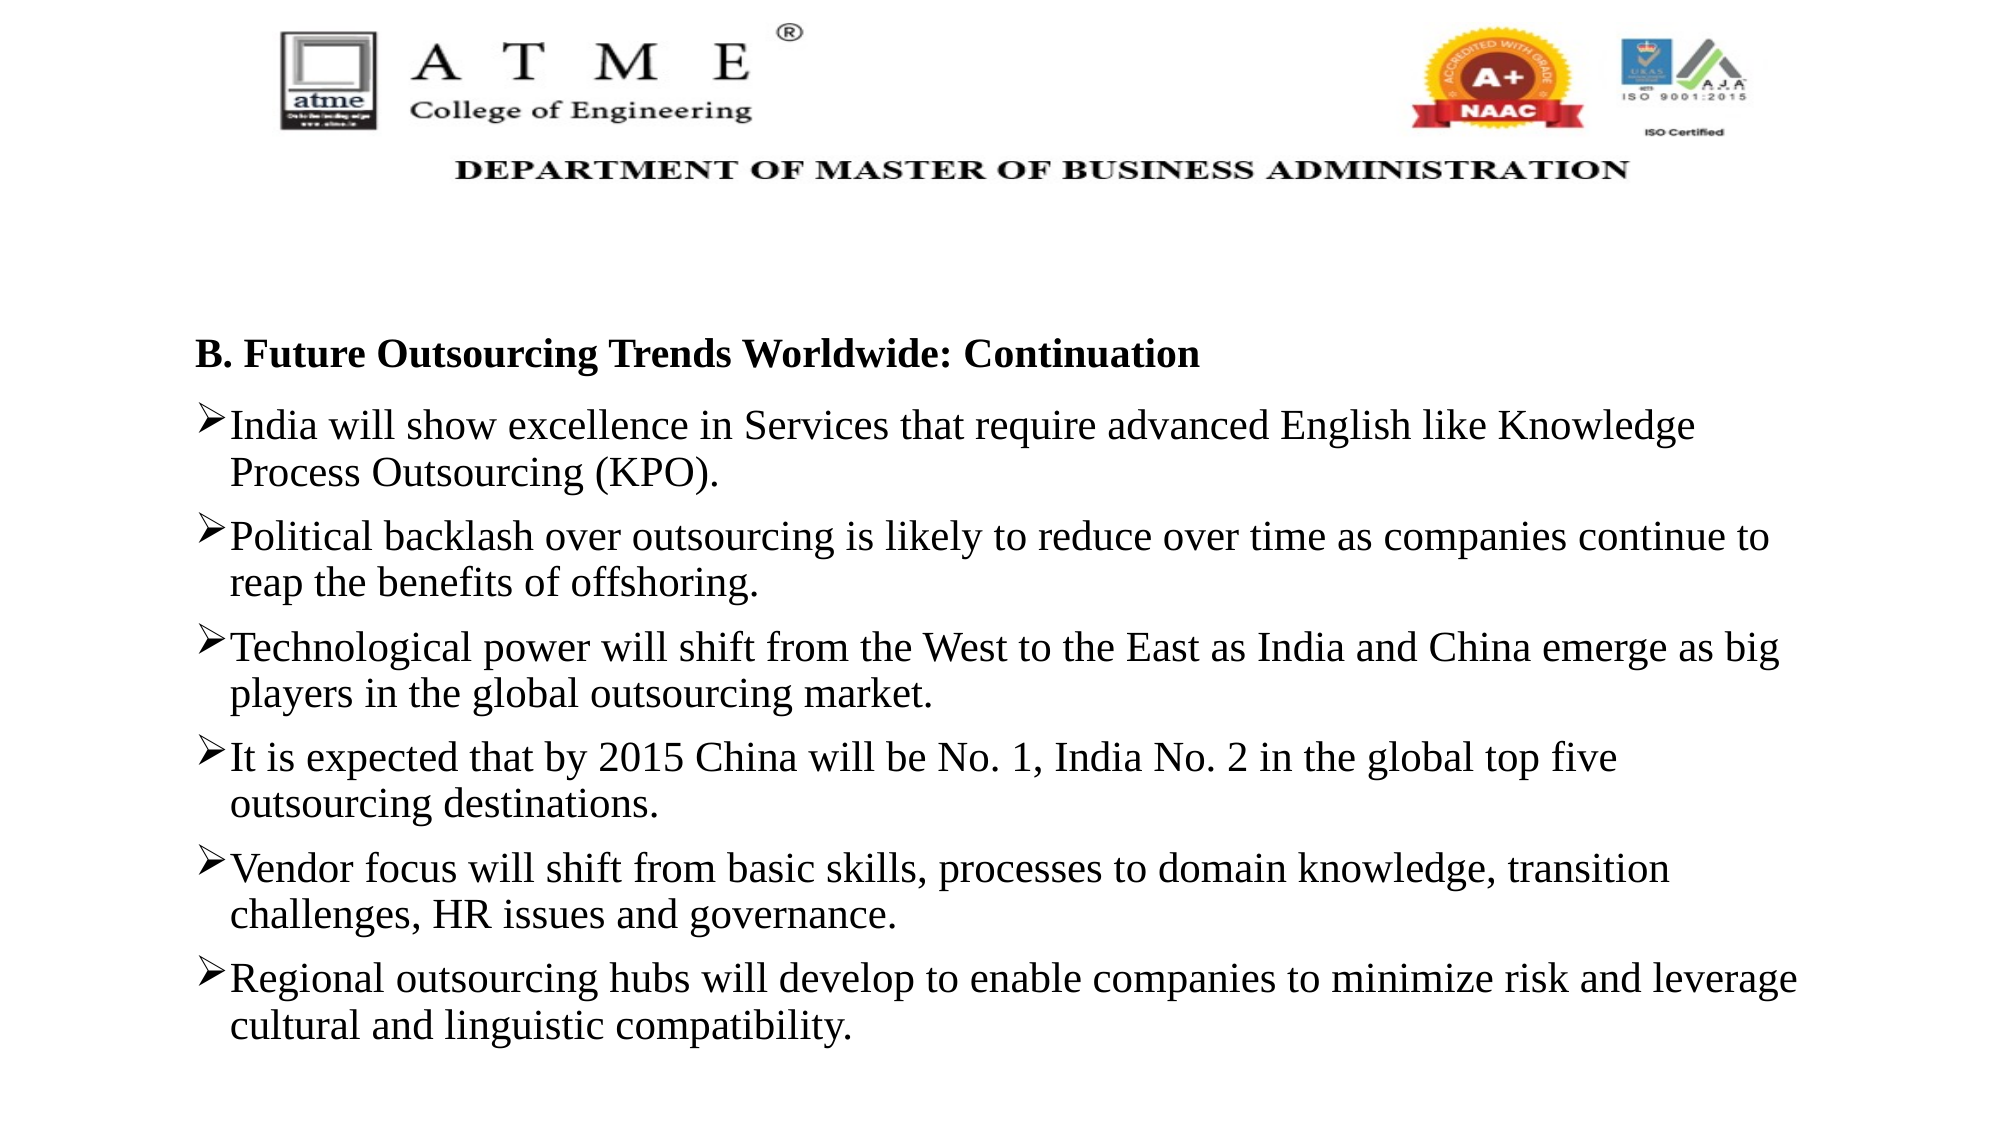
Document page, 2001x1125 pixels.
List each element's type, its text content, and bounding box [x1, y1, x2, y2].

picture [272, 22, 1802, 90]
list India will show excellence in Services that require advanced English like Knowledge Process Outsourcing (KPO). Political backlash over outsourcing is likely to reduce over time as companies continue to reap the benefits of offshoring. Technological power will shift from the West to the East as India and China emerge as big players in the global outsourcing market. It is expected that by 2015 China will be No. 1, India No. 2 in the global top five outsourcing destinations. Vendor focus will shift from basic skills, processes to domain knowledge, transition challenges, HR issues and governance. Regional outsourcing hubs will develop to enable companies to minimize risk and leverage cultural and linguistic compatibility. [180, 395, 1830, 1057]
title B. Future Outsourcing Trends Worldwide: Continuation [180, 90, 1830, 395]
